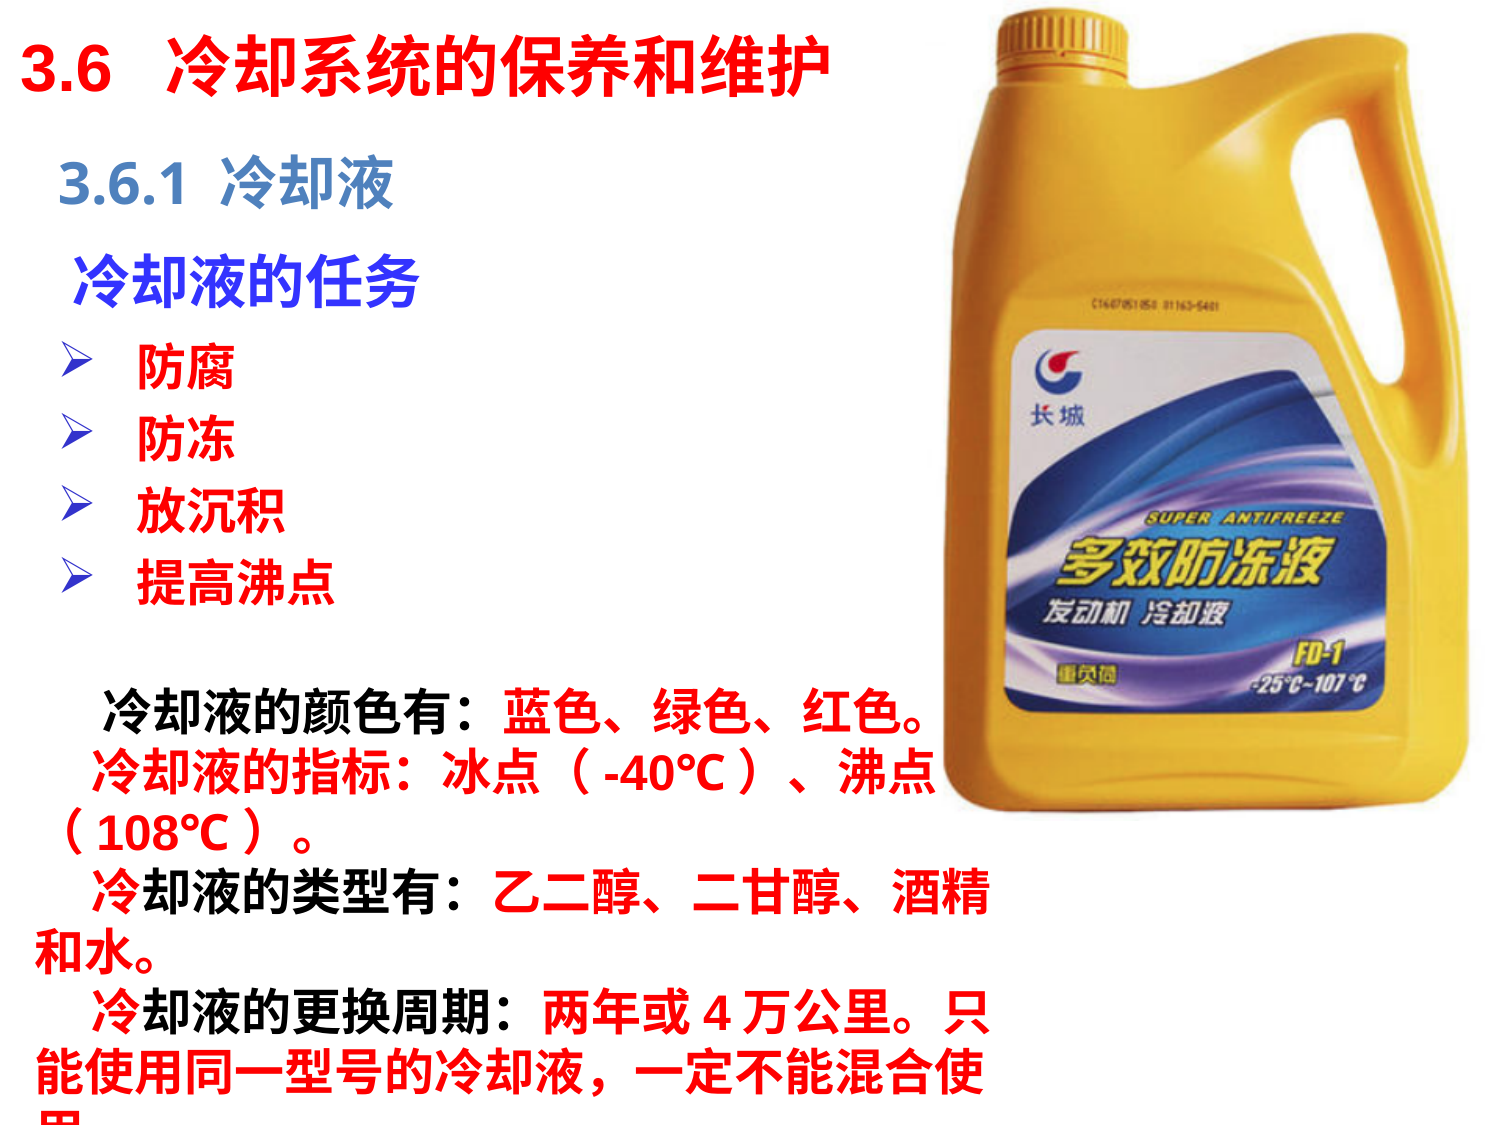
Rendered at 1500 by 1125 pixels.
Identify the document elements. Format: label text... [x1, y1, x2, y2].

text_box 冷却液的颜色有：蓝色、绿色、红色。 冷却液的指标：冰点（-40℃）、沸点（108℃）。 冷却液的类型有：乙二醇、二甘醇、酒精和水。 冷却液的更换周期：两年或4万公里。只能使用同一型号的冷却液，一定不能混合使用。 [19, 673, 1048, 1125]
text_box 冷却液的任务 [57, 238, 474, 323]
text_box 防腐 防冻 放沉积 提高沸点 [57, 323, 917, 541]
picture [924, 0, 1485, 821]
text_box 3.6.1 冷却液 [43, 138, 423, 224]
text_box 3.6 冷却系统的保养和维护 [5, 17, 864, 113]
